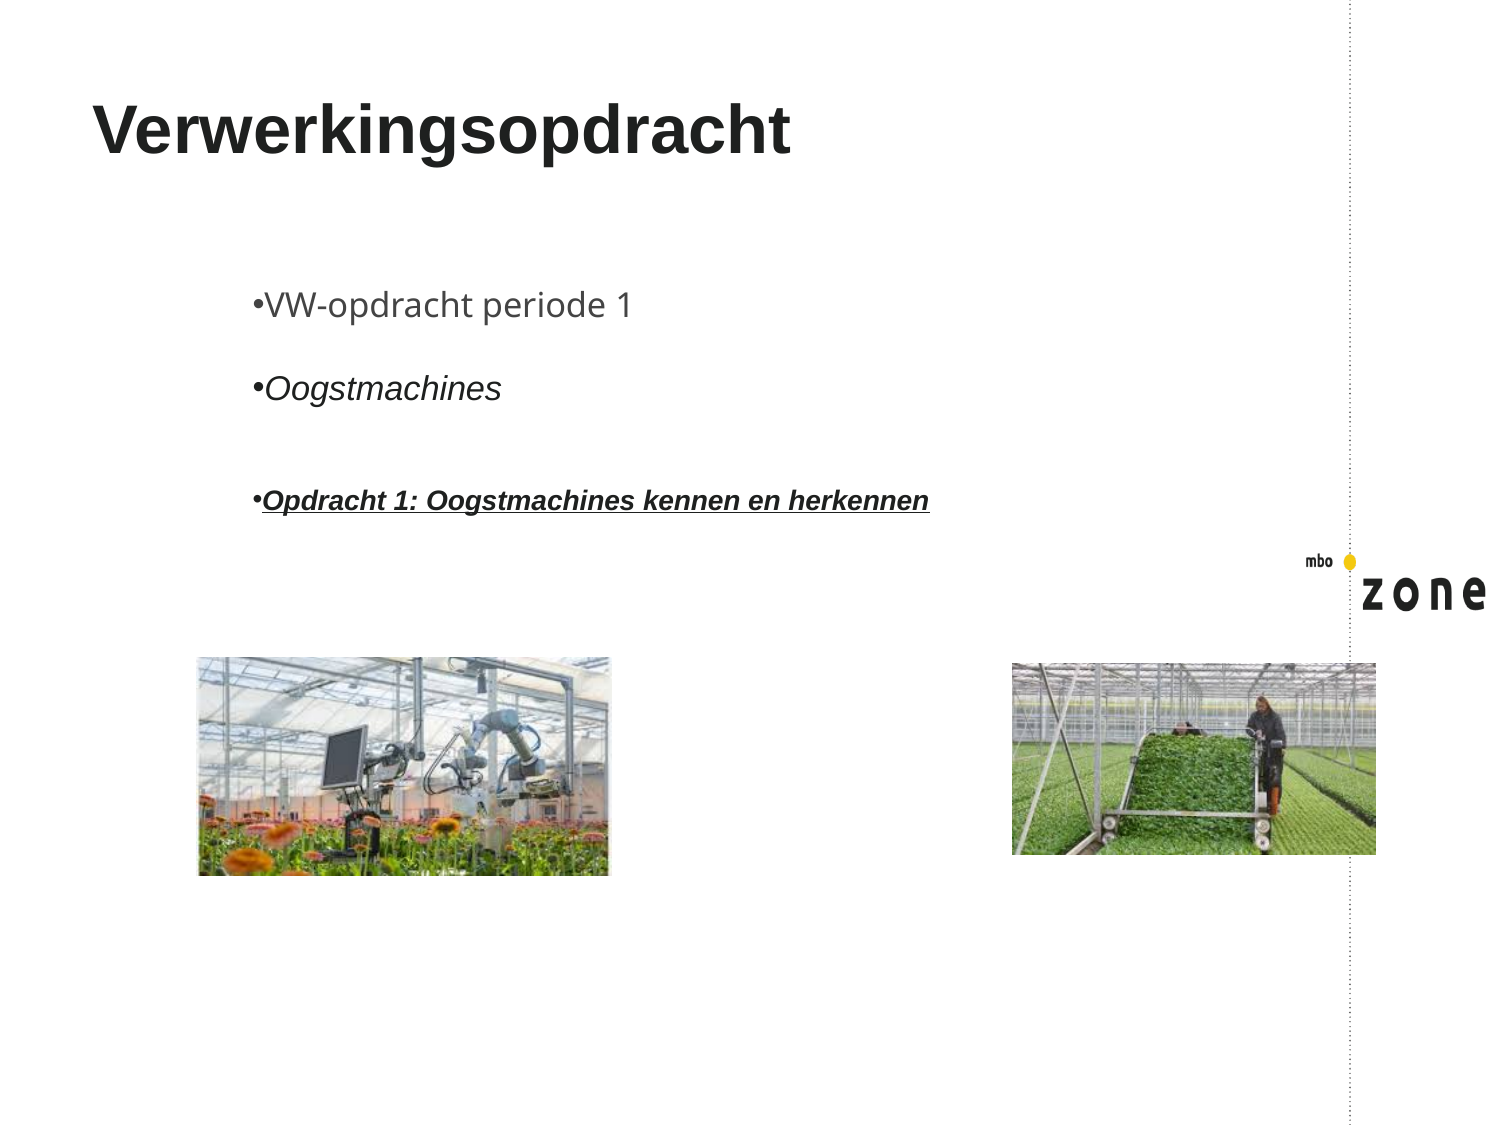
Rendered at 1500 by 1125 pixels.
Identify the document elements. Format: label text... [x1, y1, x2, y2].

picture [1012, 0, 1500, 1125]
picture [196, 657, 612, 876]
list VW-opdracht periode 1 Oogstmachines Opdracht 1: Oogstmachines kennen en herkennen [252, 283, 1205, 998]
title Verwerkingsopdracht [93, 94, 1205, 272]
